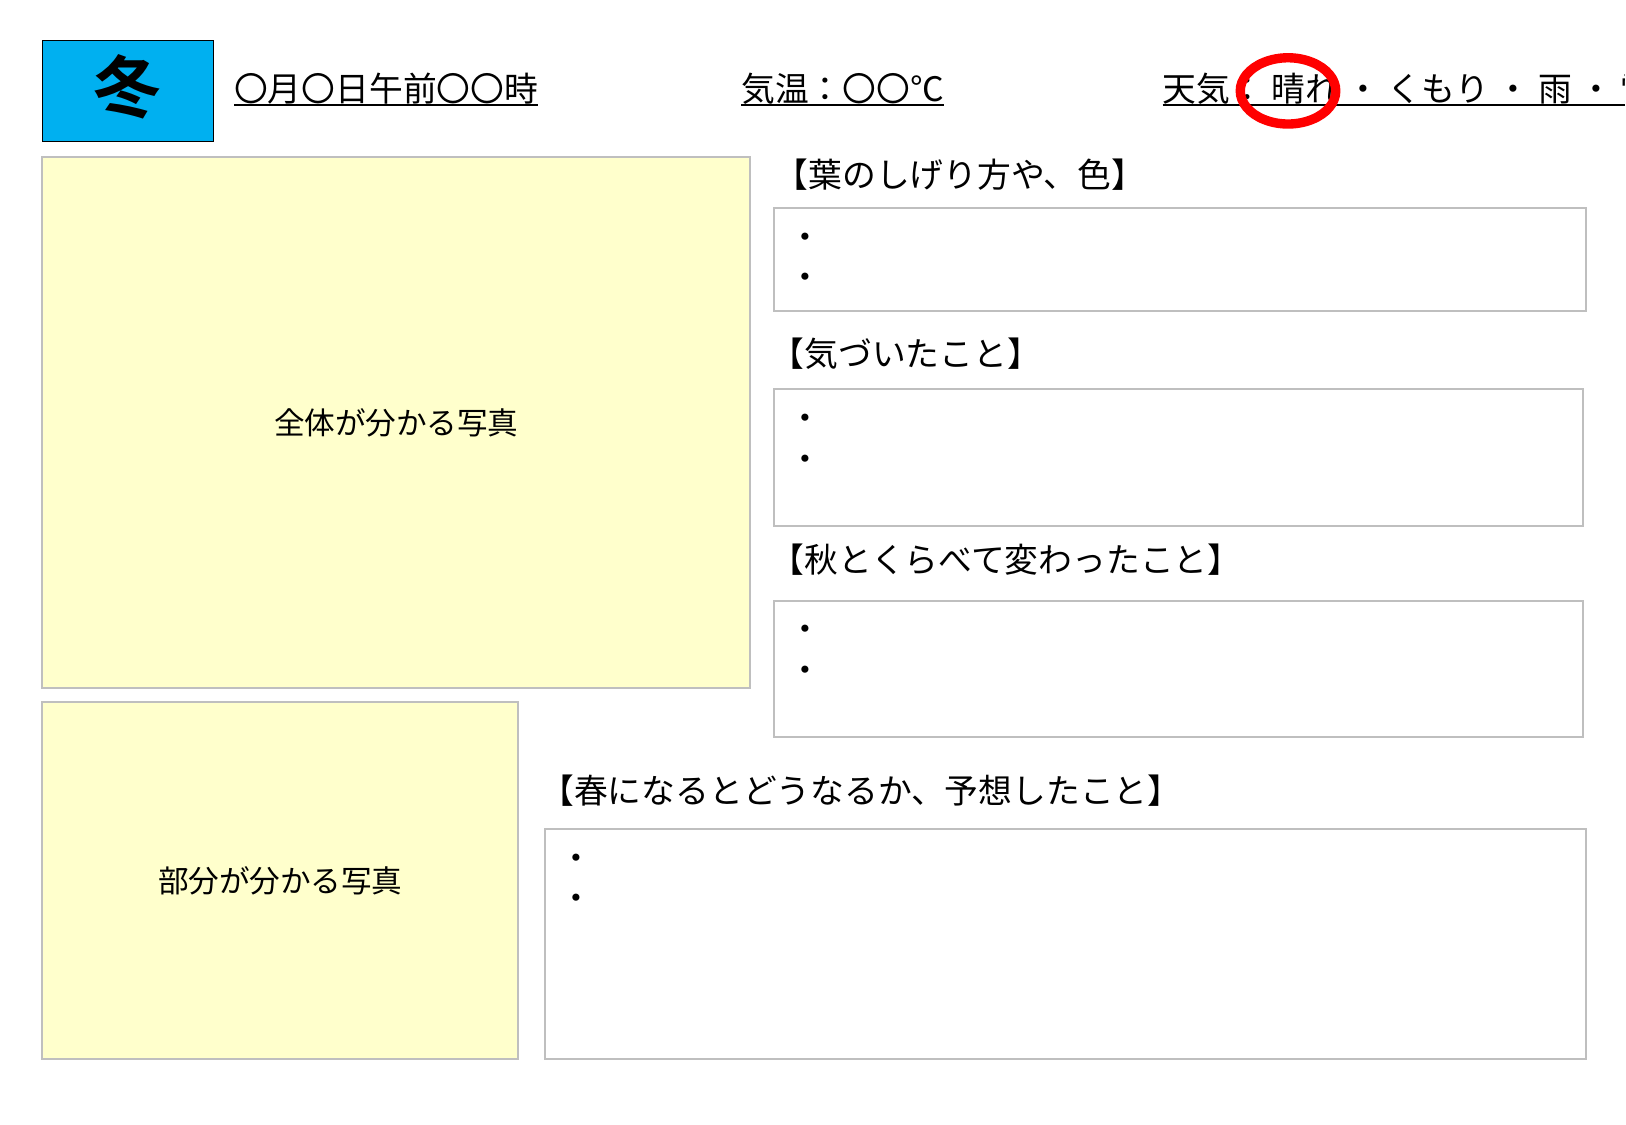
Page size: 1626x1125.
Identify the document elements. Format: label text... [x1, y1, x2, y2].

text_box 〇月〇日午前〇〇時 [221, 40, 729, 141]
text_box 気温：〇〇℃ [729, 40, 1015, 141]
text_box 全体が分かる写真 [41, 156, 751, 689]
text_box ・ ・ [773, 207, 1587, 312]
text_box ・ ・ [544, 828, 1587, 1060]
text_box 【気づいたこと】 [756, 325, 1411, 381]
text_box ・ ・ [773, 388, 1584, 527]
text_box 天気： 晴れ ・ くもり ・ 雨 ・ 雪 [1150, 40, 1625, 141]
text_box 【葉のしげり方や、色】 [759, 146, 1230, 202]
text_box [1239, 56, 1337, 126]
text_box 【春になるとどうなるか、予想したこと】 [525, 762, 1364, 818]
text_box 【秋とくらべて変わったこと】 [756, 531, 1440, 587]
text_box 冬 [42, 40, 214, 142]
text_box 部分が分かる写真 [41, 701, 519, 1060]
text_box ・ ・ [773, 600, 1584, 738]
